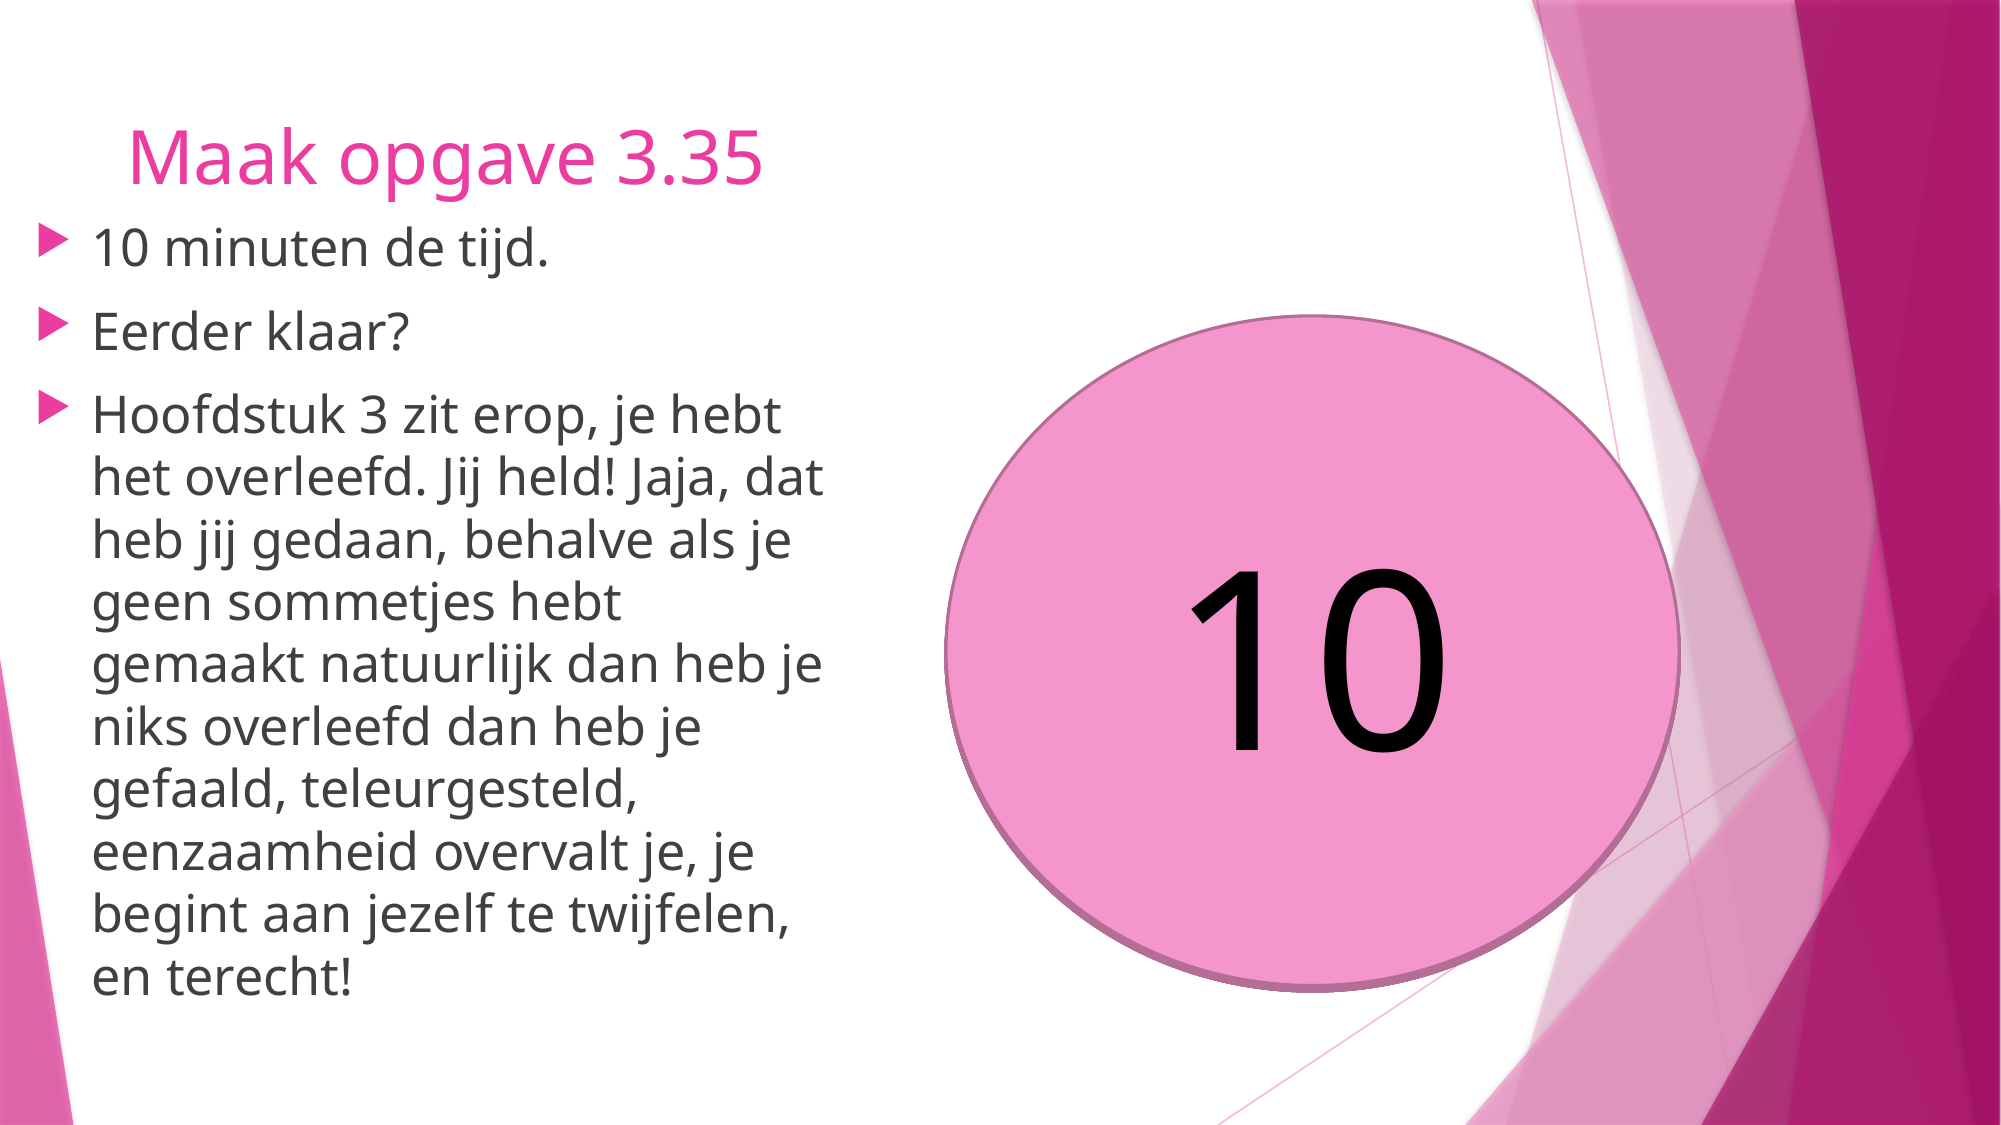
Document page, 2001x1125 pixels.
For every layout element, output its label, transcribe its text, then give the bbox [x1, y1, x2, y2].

list 10 minuten de tijd. Eerder klaar? Hoofdstuk 3 zit erop, je hebt het overleefd. Jij held! Jaja, dat heb jij gedaan, behalve als je geen sommetjes hebt gemaakt natuurlijk dan heb je niks overleefd dan heb je gefaald, teleurgesteld, eenzaamheid overvalt je, je begint aan jezelf te twijfelen, en terecht! [19, 207, 865, 1112]
text_box 10 [944, 314, 1681, 988]
text_box 7 [961, 748, 1667, 993]
text_box 9 [958, 742, 1668, 990]
title Maak opgave 3.35 [111, 101, 1522, 319]
